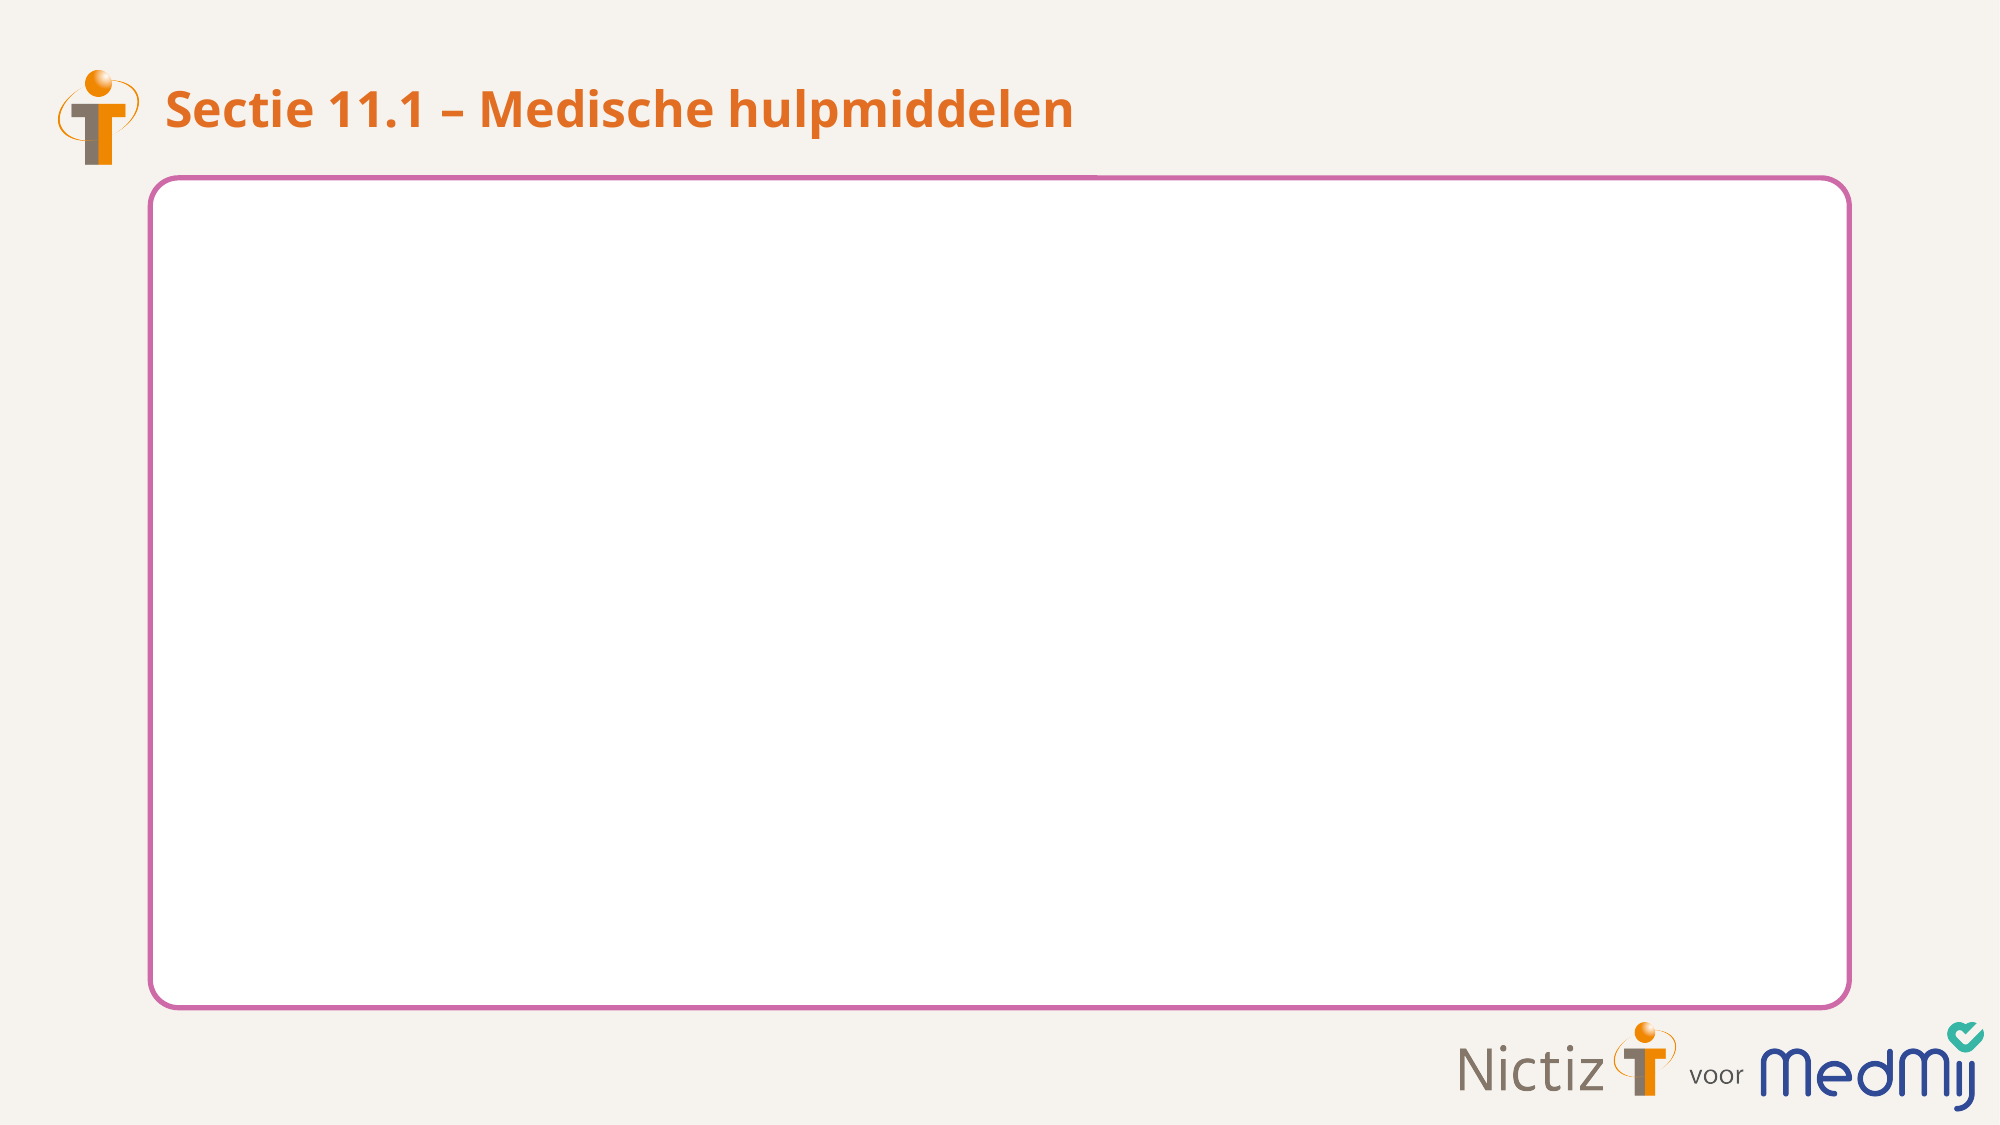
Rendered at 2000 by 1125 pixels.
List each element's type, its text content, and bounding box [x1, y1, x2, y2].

title Sectie 11.1 – Medische hulpmiddelen [150, 76, 1850, 165]
picture [1457, 1019, 1988, 1113]
picture [50, 66, 151, 187]
